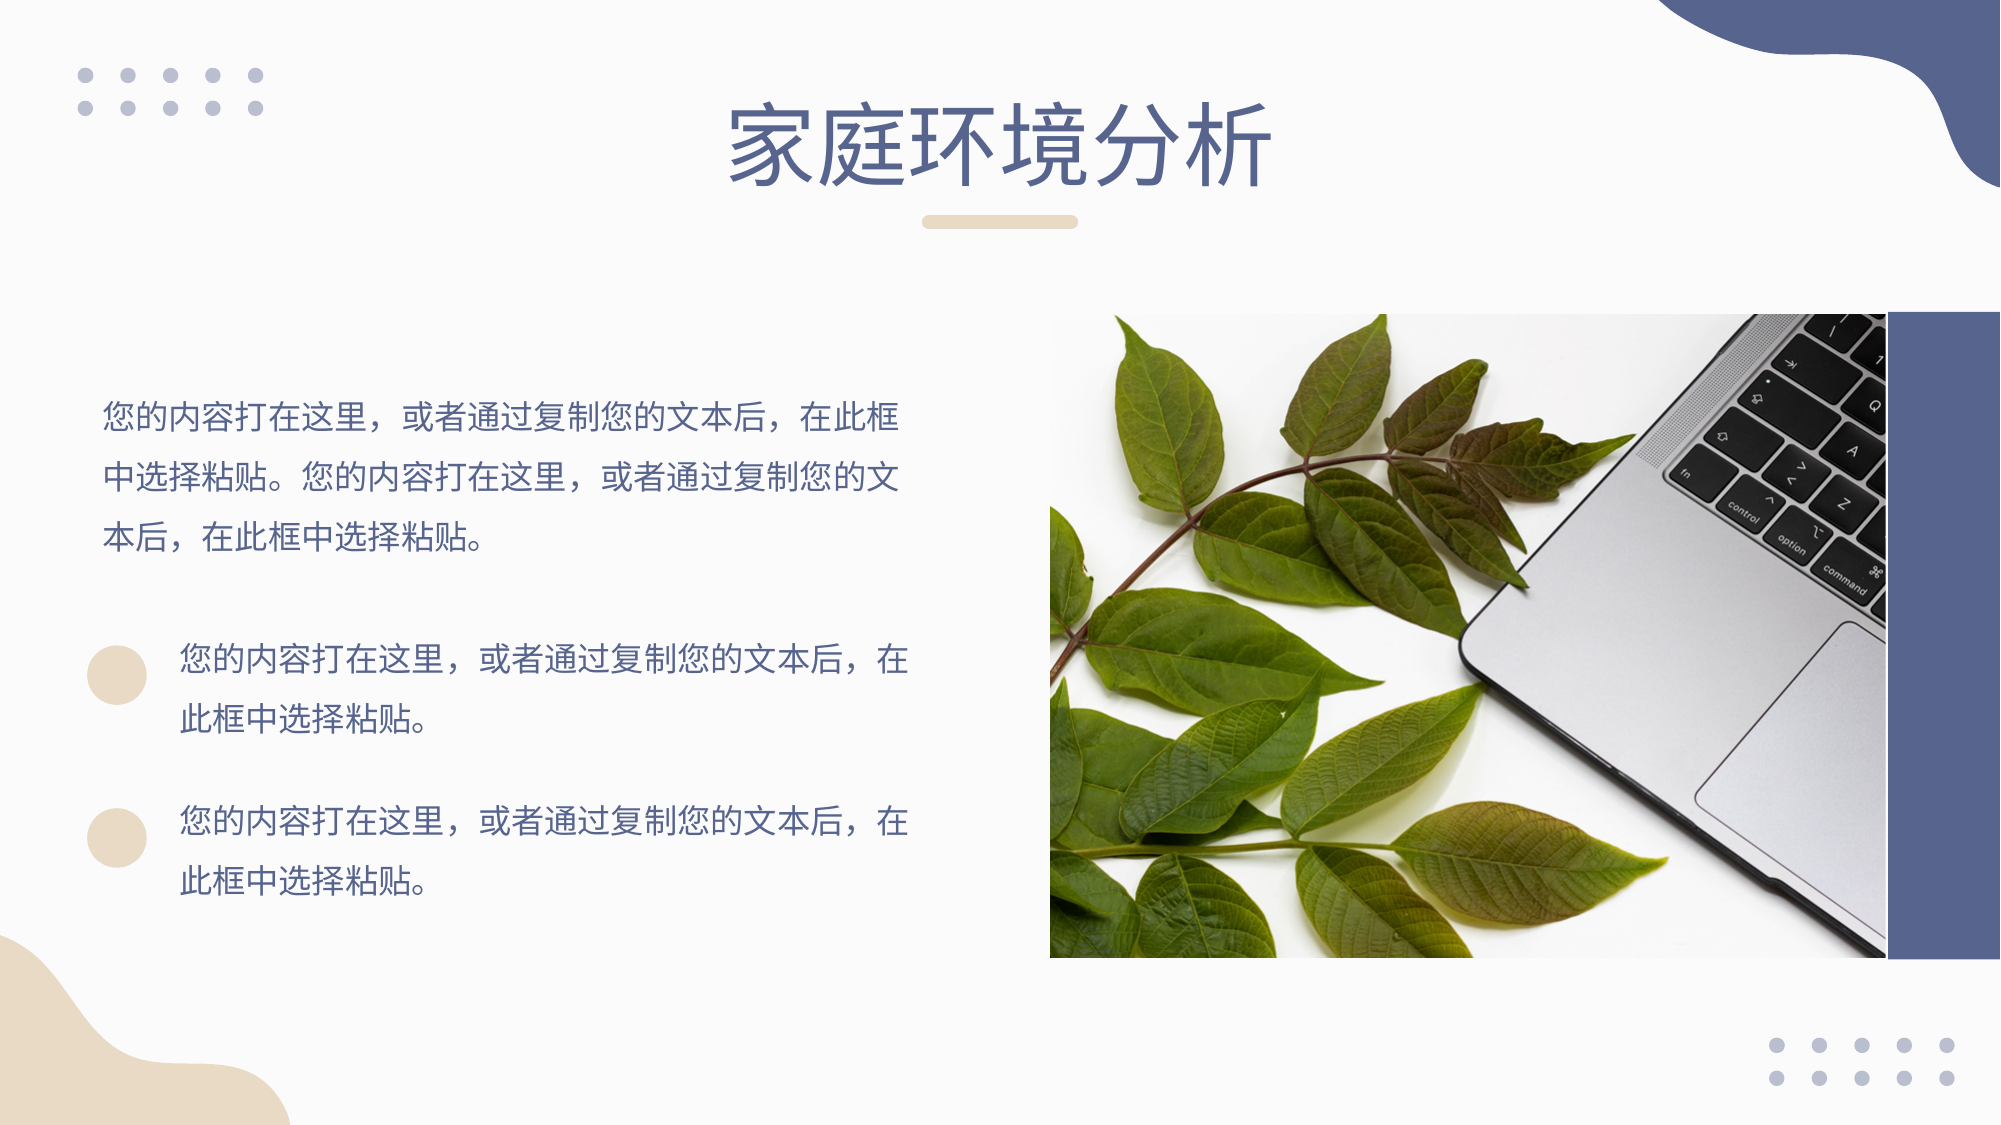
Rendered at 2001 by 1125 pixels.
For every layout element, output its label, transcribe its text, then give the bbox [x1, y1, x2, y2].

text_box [1049, 311, 2000, 960]
text_box 家庭环境分析 [709, 80, 1291, 206]
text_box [87, 368, 941, 903]
